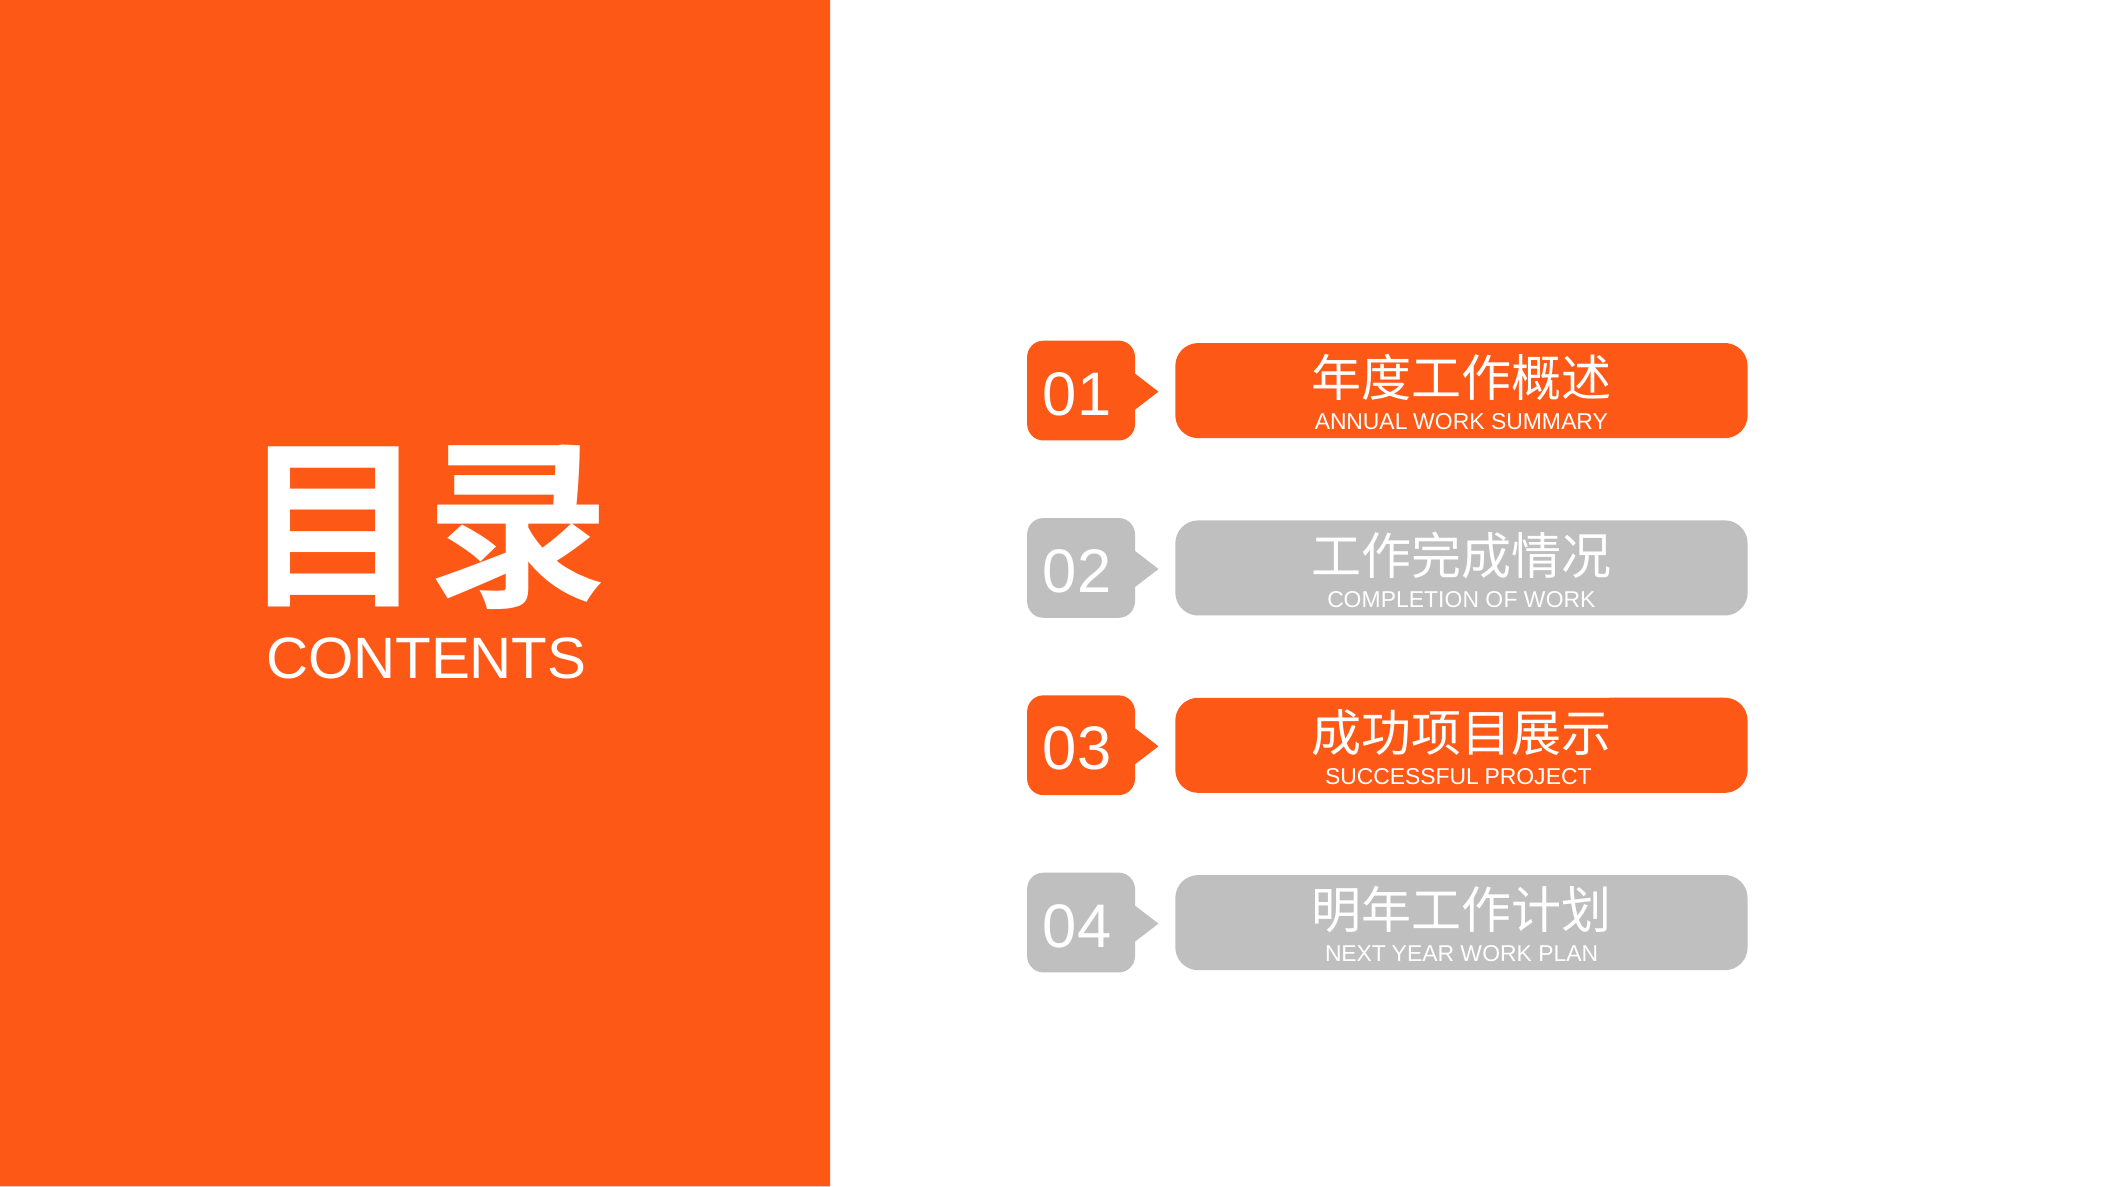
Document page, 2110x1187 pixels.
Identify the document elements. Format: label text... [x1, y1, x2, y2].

text_box 工作完成情况 COMPLETION OF WORK [1175, 520, 1748, 616]
text_box 01 [1027, 340, 1159, 441]
text_box 目录 [239, 409, 613, 620]
text_box CONTENTS [230, 620, 622, 691]
text_box 成功项目展示 SUCCESSFUL PROJECT [1175, 697, 1748, 793]
text_box 02 [1027, 518, 1159, 618]
text_box 03 [1027, 695, 1159, 796]
text_box 年度工作概述 ANNUAL WORK SUMMARY [1175, 343, 1748, 439]
text_box [0, 0, 831, 1187]
text_box 明年工作计划 NEXT YEAR WORK PLAN [1175, 875, 1748, 971]
text_box 04 [1027, 872, 1159, 973]
